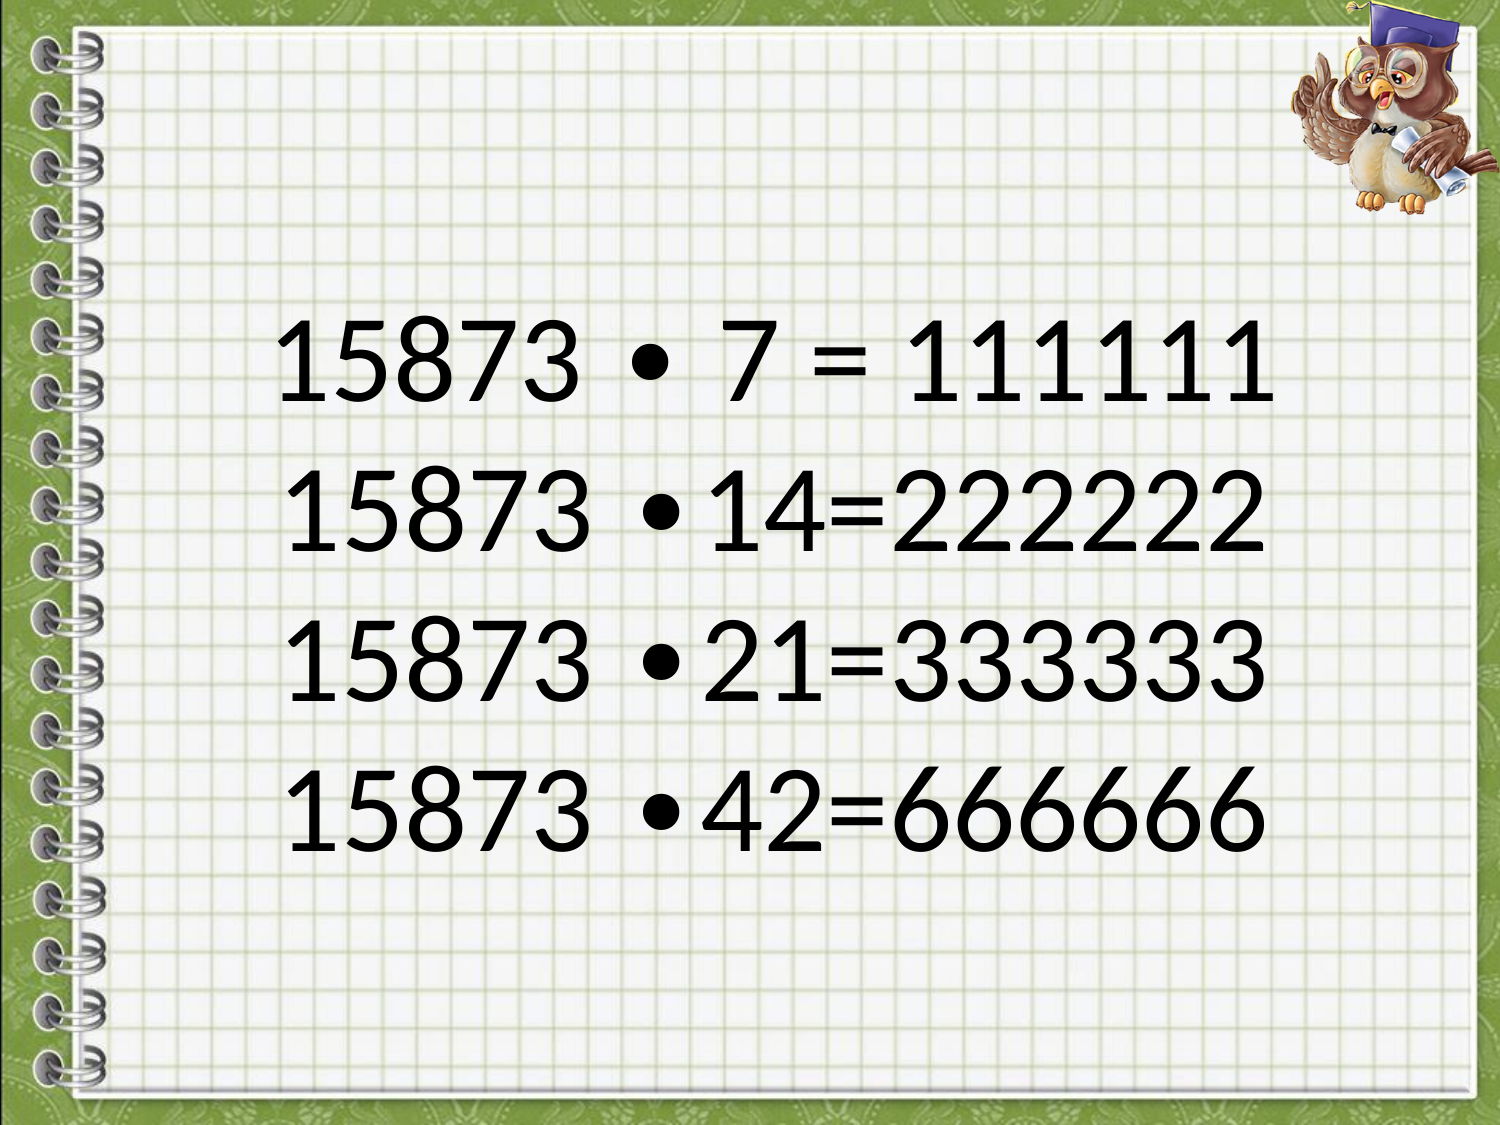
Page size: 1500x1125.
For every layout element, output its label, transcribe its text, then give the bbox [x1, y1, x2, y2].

text_box 15873 ∙ 7 = 111111 15873 ∙14=222222 15873 ∙21=333333 15873 ∙42=666666 [128, 269, 1418, 885]
picture [0, 0, 1500, 1125]
